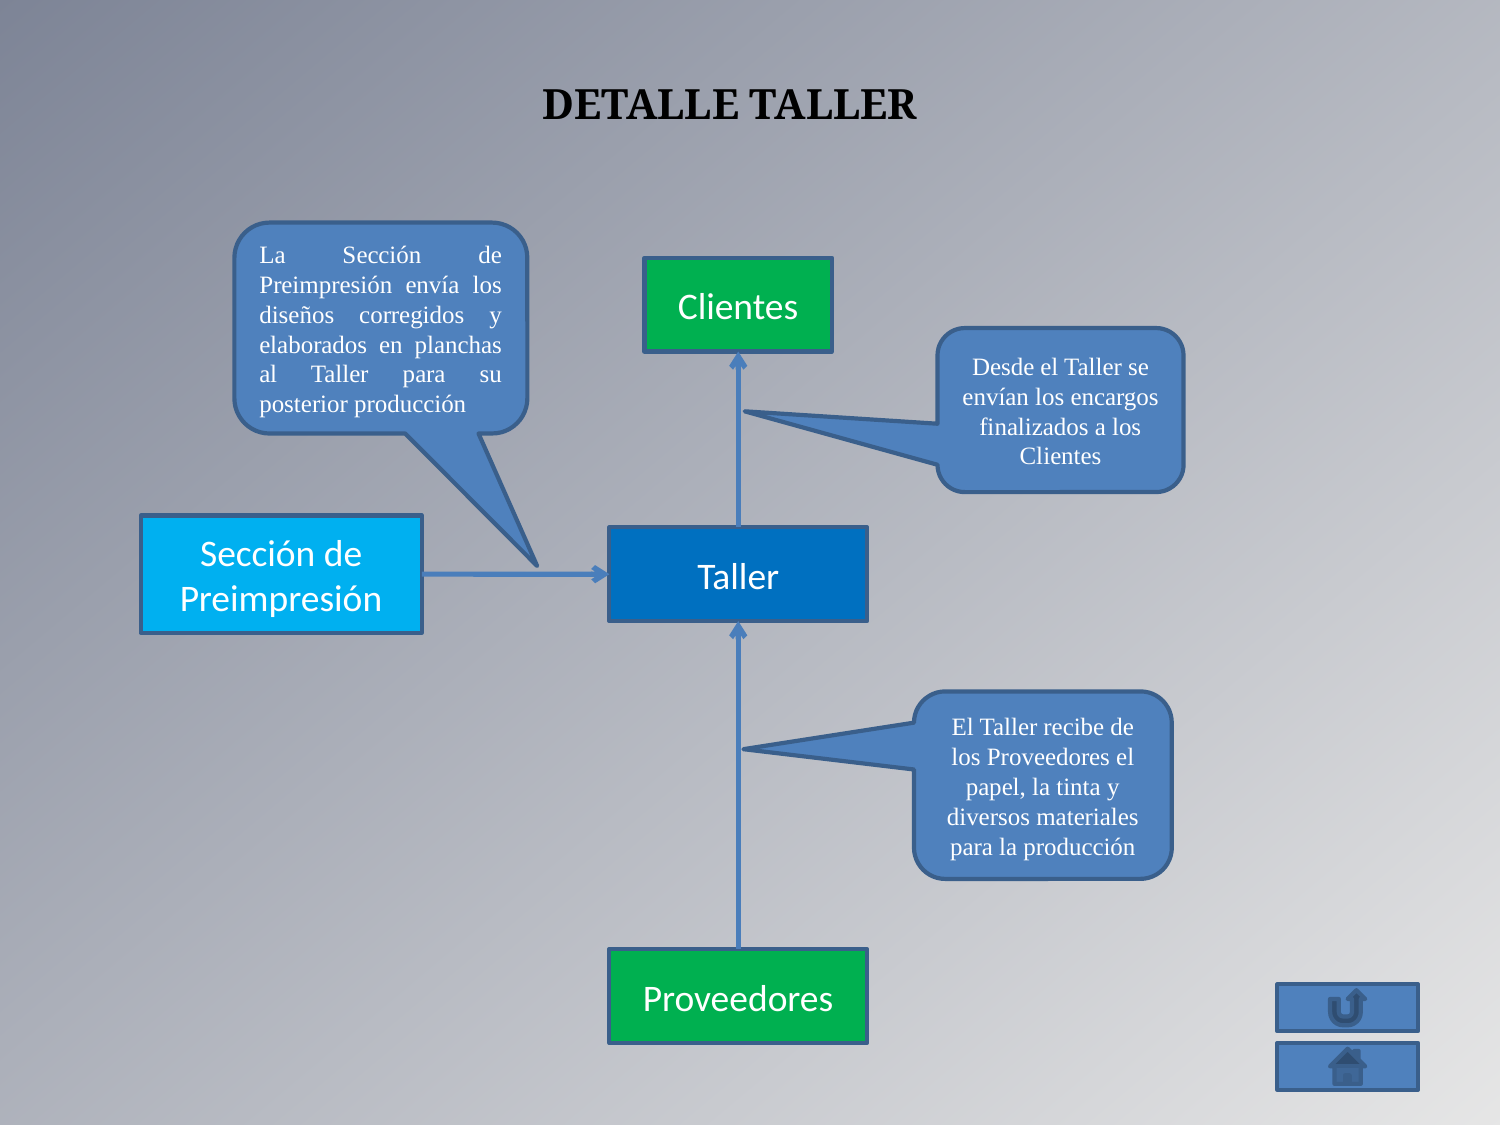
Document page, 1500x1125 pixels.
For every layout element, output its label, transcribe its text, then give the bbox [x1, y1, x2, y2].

text_box Sección de Preimpresión [139, 513, 424, 635]
text_box Desde el Taller se envían los encargos finalizados a los Clientes [742, 325, 1186, 495]
text_box DETALLE TALLER [527, 70, 985, 136]
text_box Proveedores [607, 947, 869, 1045]
text_box La Sección de Preimpresión envía los diseños corregidos y elaborados en planchas al Taller para su posterior producción [232, 220, 540, 568]
text_box Taller [607, 525, 869, 623]
text_box [1275, 982, 1420, 1033]
text_box Clientes [642, 256, 834, 354]
text_box [1275, 1041, 1420, 1092]
text_box El Taller recibe de los Proveedores el papel, la tinta y diversos materiales para la producción [741, 689, 1174, 882]
